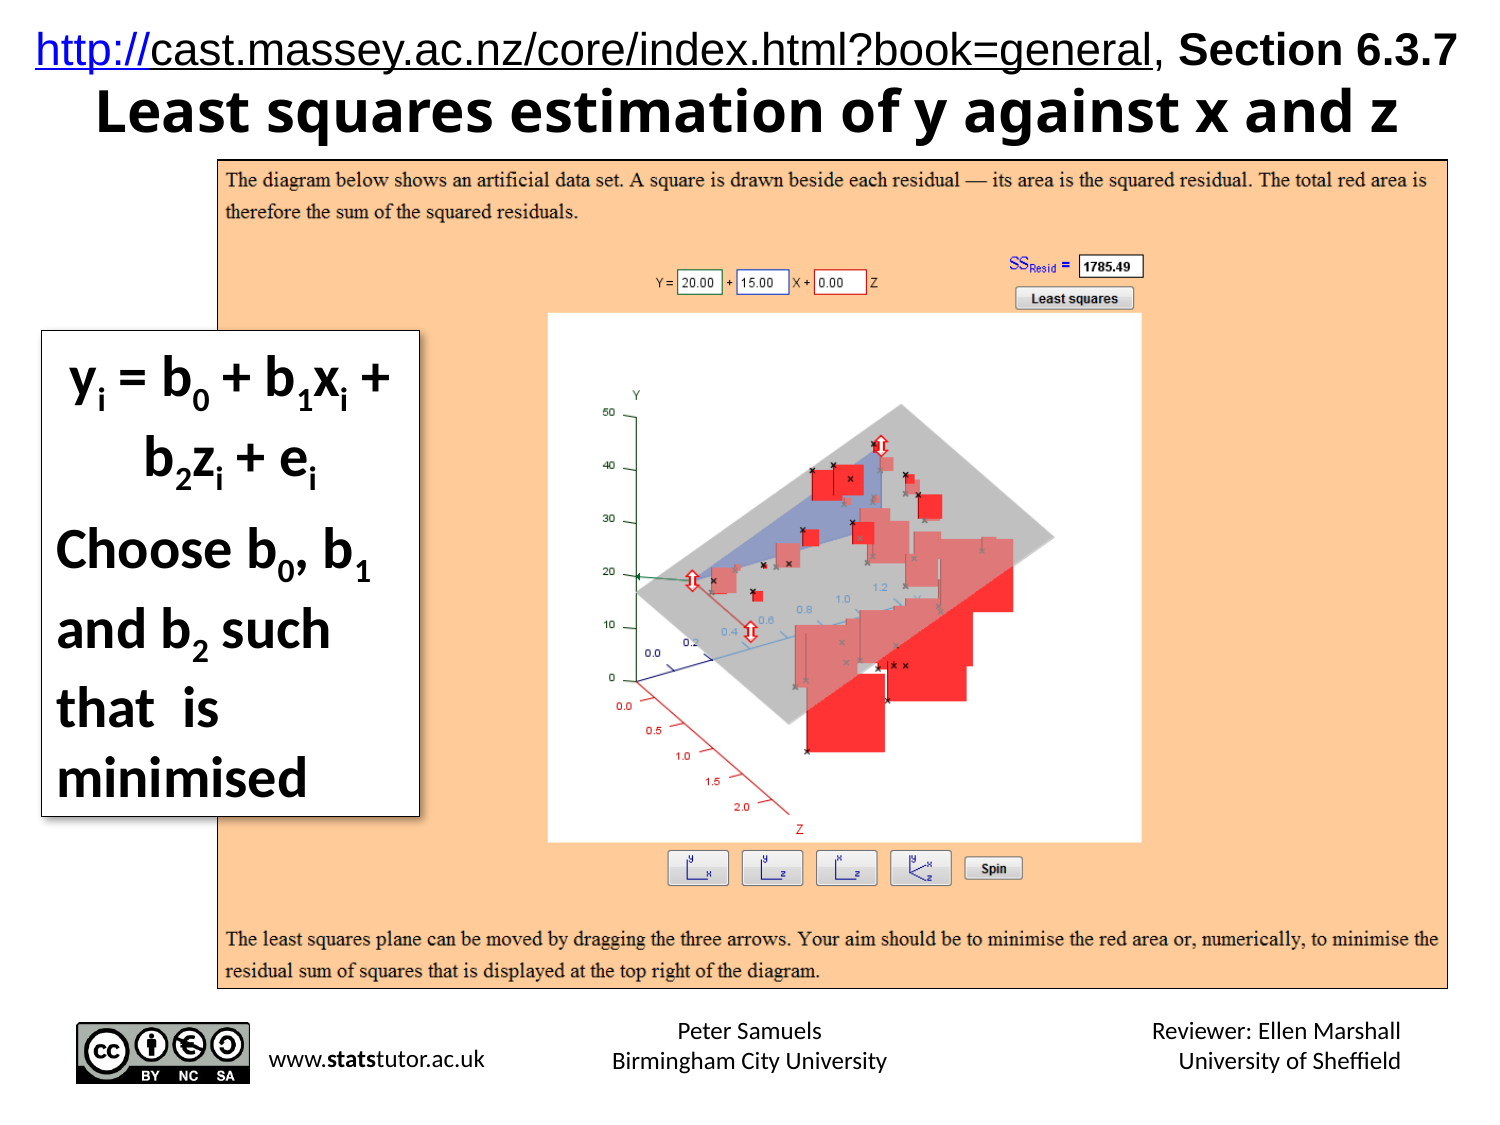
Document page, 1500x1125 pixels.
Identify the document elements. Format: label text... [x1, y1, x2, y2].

text_box www.statstutor.ac.uk [254, 1035, 573, 1080]
picture [76, 1022, 251, 1084]
picture [218, 160, 1448, 988]
text_box Peter Samuels Birmingham City University [549, 1007, 951, 1083]
text_box http://cast.massey.ac.nz/core/index.html?book=general, Section 6.3.7 Least squares estimation of y against x and z [5, 11, 1489, 152]
text_box Reviewer: Ellen Marshall University of Sheffield [1038, 1007, 1417, 1083]
